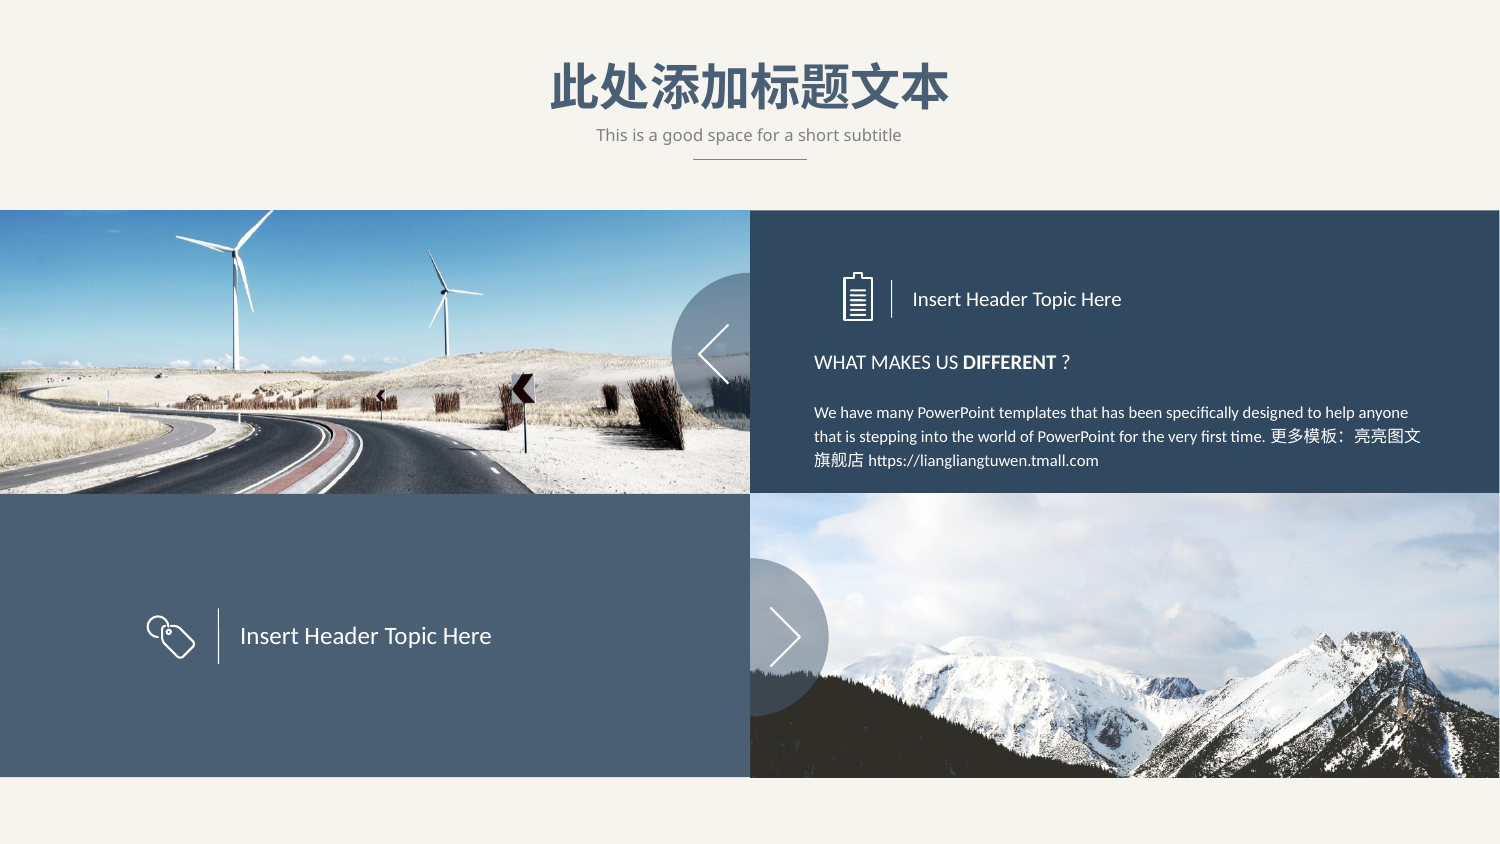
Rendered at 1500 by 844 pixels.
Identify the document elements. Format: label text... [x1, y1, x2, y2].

text_box [749, 558, 829, 717]
text_box This is a good space for a short subtitle [581, 117, 918, 153]
text_box [0, 210, 750, 493]
text_box WHAT MAKES US DIFFERENT ? We have many PowerPoint templates that has been specifically designed to help anyone that is stepping into the world of PowerPoint for the very first time.更多模板：亮亮图文旗舰店https://liangliangtuwen.tmall.com [814, 344, 1433, 470]
text_box [770, 607, 800, 667]
text_box [698, 324, 729, 384]
text_box Insert Header Topic Here [897, 278, 1137, 319]
text_box [0, 493, 750, 778]
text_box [844, 272, 872, 320]
text_box 此处添加标题文本 [535, 47, 965, 123]
text_box Insert Header Topic Here [225, 612, 508, 658]
text_box [671, 272, 751, 432]
text_box [750, 210, 1500, 493]
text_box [147, 615, 195, 659]
text_box [750, 493, 1500, 778]
